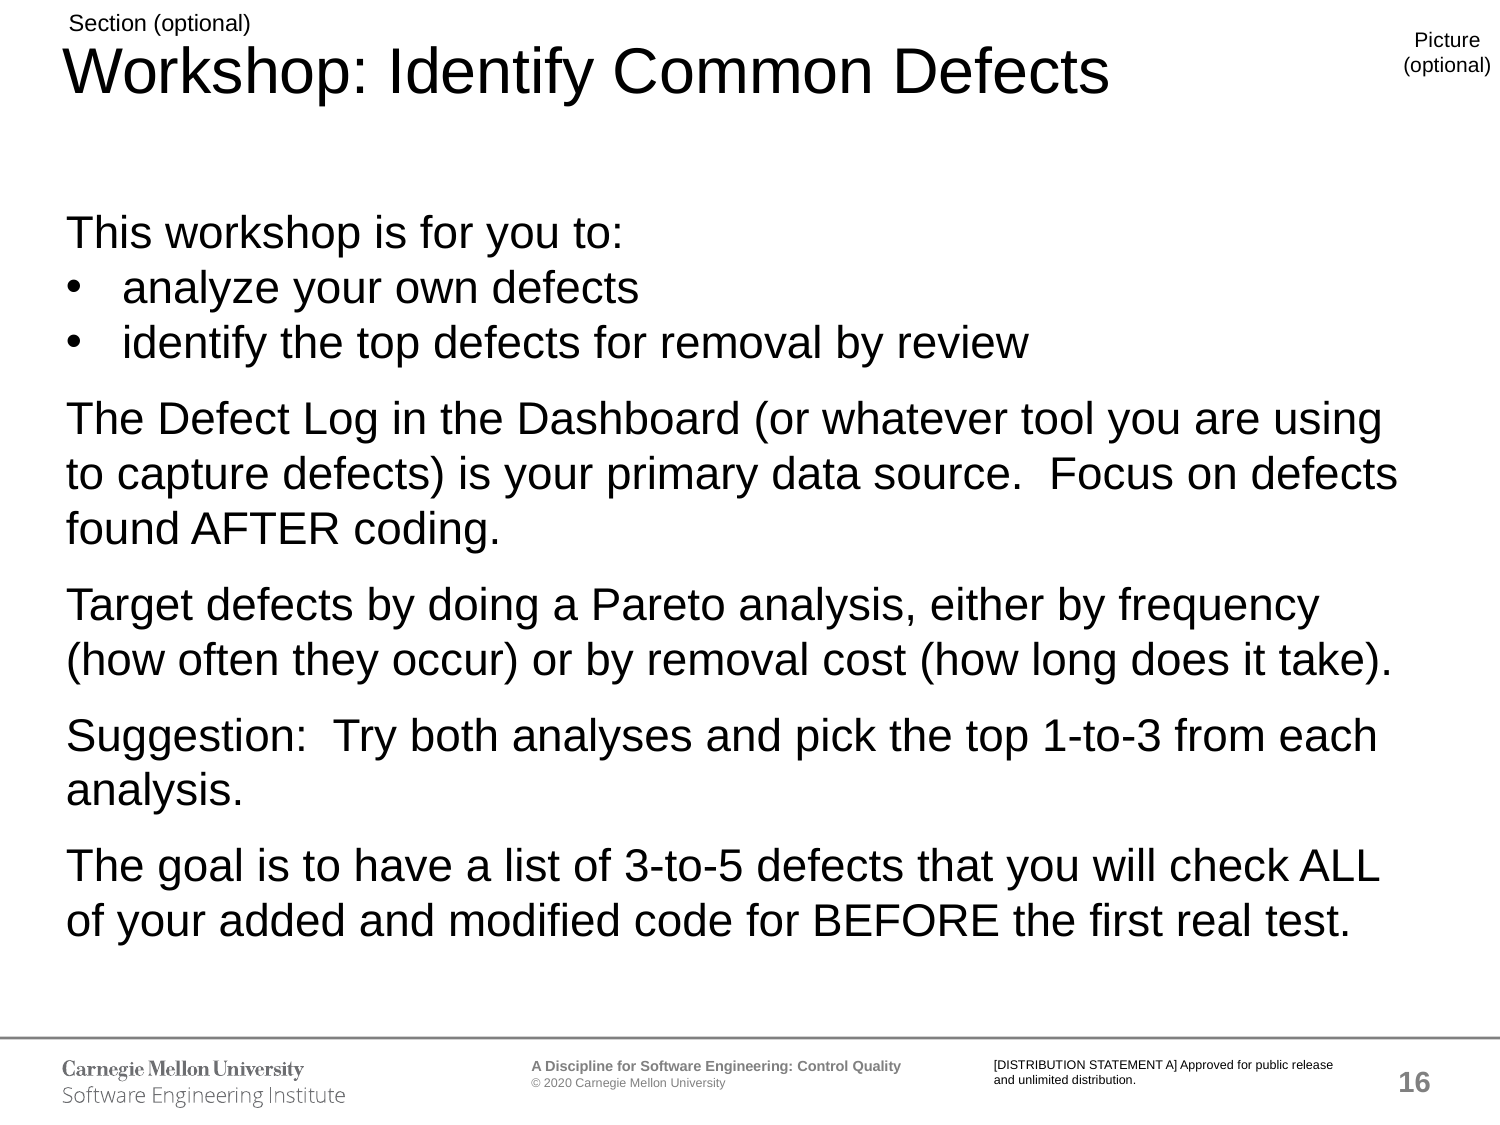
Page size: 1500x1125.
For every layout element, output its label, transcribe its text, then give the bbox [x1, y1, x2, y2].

list This workshop is for you to: analyze your own defects identify the top defects for removal by review The Defect Log in the Dashboard (or whatever tool you are using to capture defects) is your primary data source. Focus on defects found AFTER coding. Target defects by doing a Pareto analysis, either by frequency (how often they occur) or by removal cost (how long does it take). Suggestion: Try both analyses and pick the top 1-to-3 from each analysis. The goal is to have a list of 3-to-5 defects that you will check ALL of your added and modified code for BEFORE the first real test. [65, 202, 1431, 1026]
title Workshop: Identify Common Defects [62, 37, 1338, 182]
